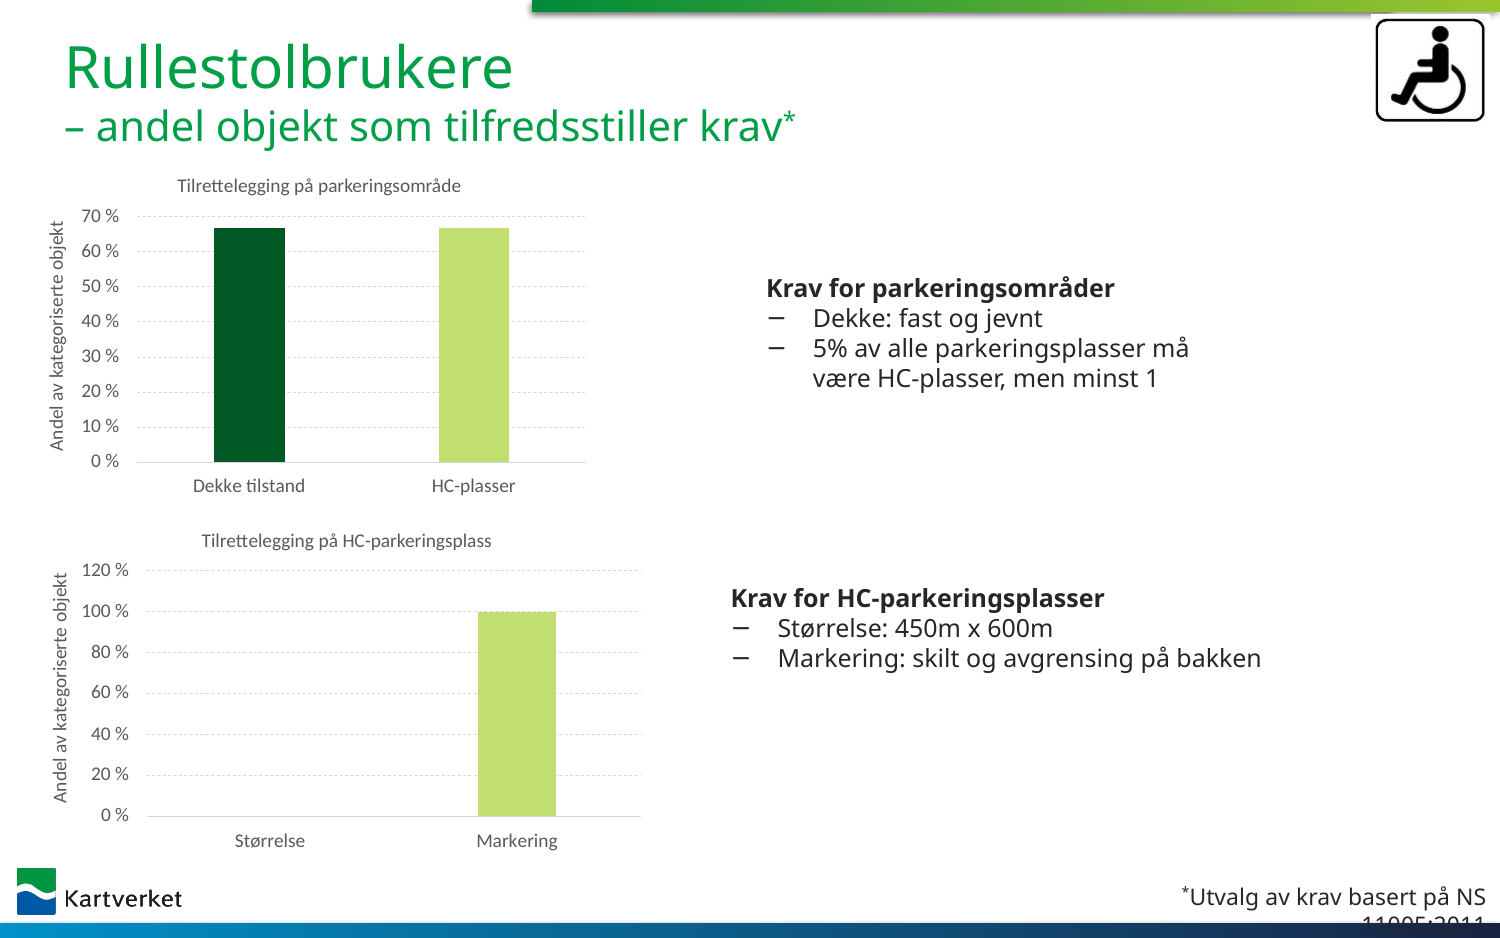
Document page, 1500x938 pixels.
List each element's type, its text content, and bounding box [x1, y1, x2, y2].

text_box Krav for HC-parkeringsplasser Størrelse: 450m x 600m Markering: skilt og avgrensing på bakken [715, 574, 1278, 680]
picture [1371, 13, 1491, 127]
text_box Rullestolbrukere – andel objekt som tilfredsstiller krav* [49, 23, 1431, 158]
text_box *Utvalg av krav basert på NS 11005:2011 [1068, 873, 1500, 938]
picture [41, 166, 598, 505]
text_box Krav for parkeringsområder Dekke: fast og jevnt 5% av alle parkeringsplasser må være HC-plasser, men minst 1 [751, 264, 1232, 400]
picture [41, 520, 652, 859]
